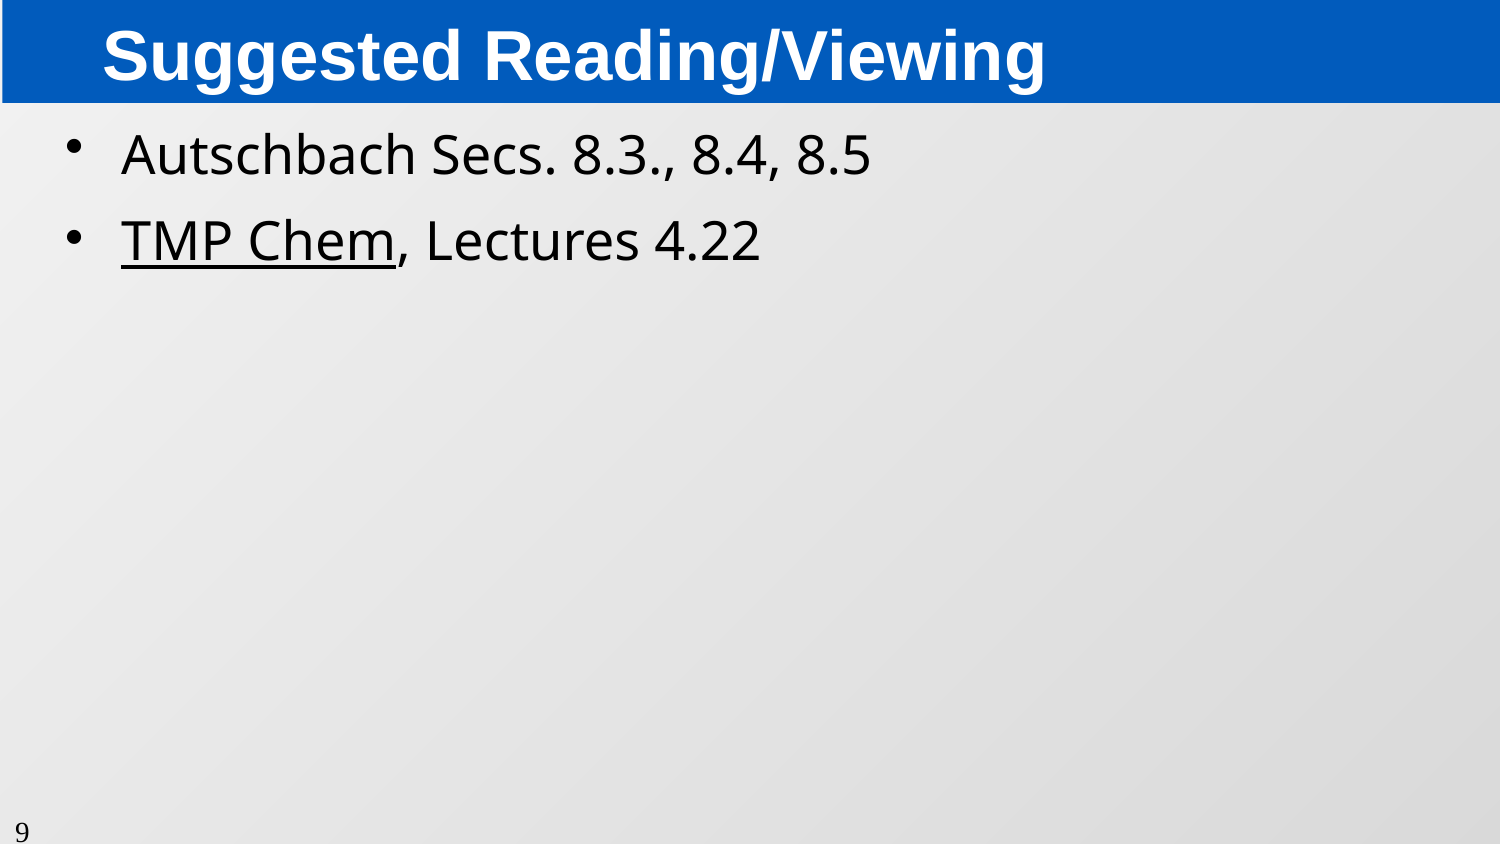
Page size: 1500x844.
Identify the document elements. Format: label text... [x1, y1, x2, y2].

list Autschbach Secs. 8.3., 8.4, 8.5 TMP Chem, Lectures 4.22 [49, 112, 1488, 798]
slide_number 9 [0, 806, 101, 844]
title Suggested Reading/Viewing [87, 0, 1363, 104]
